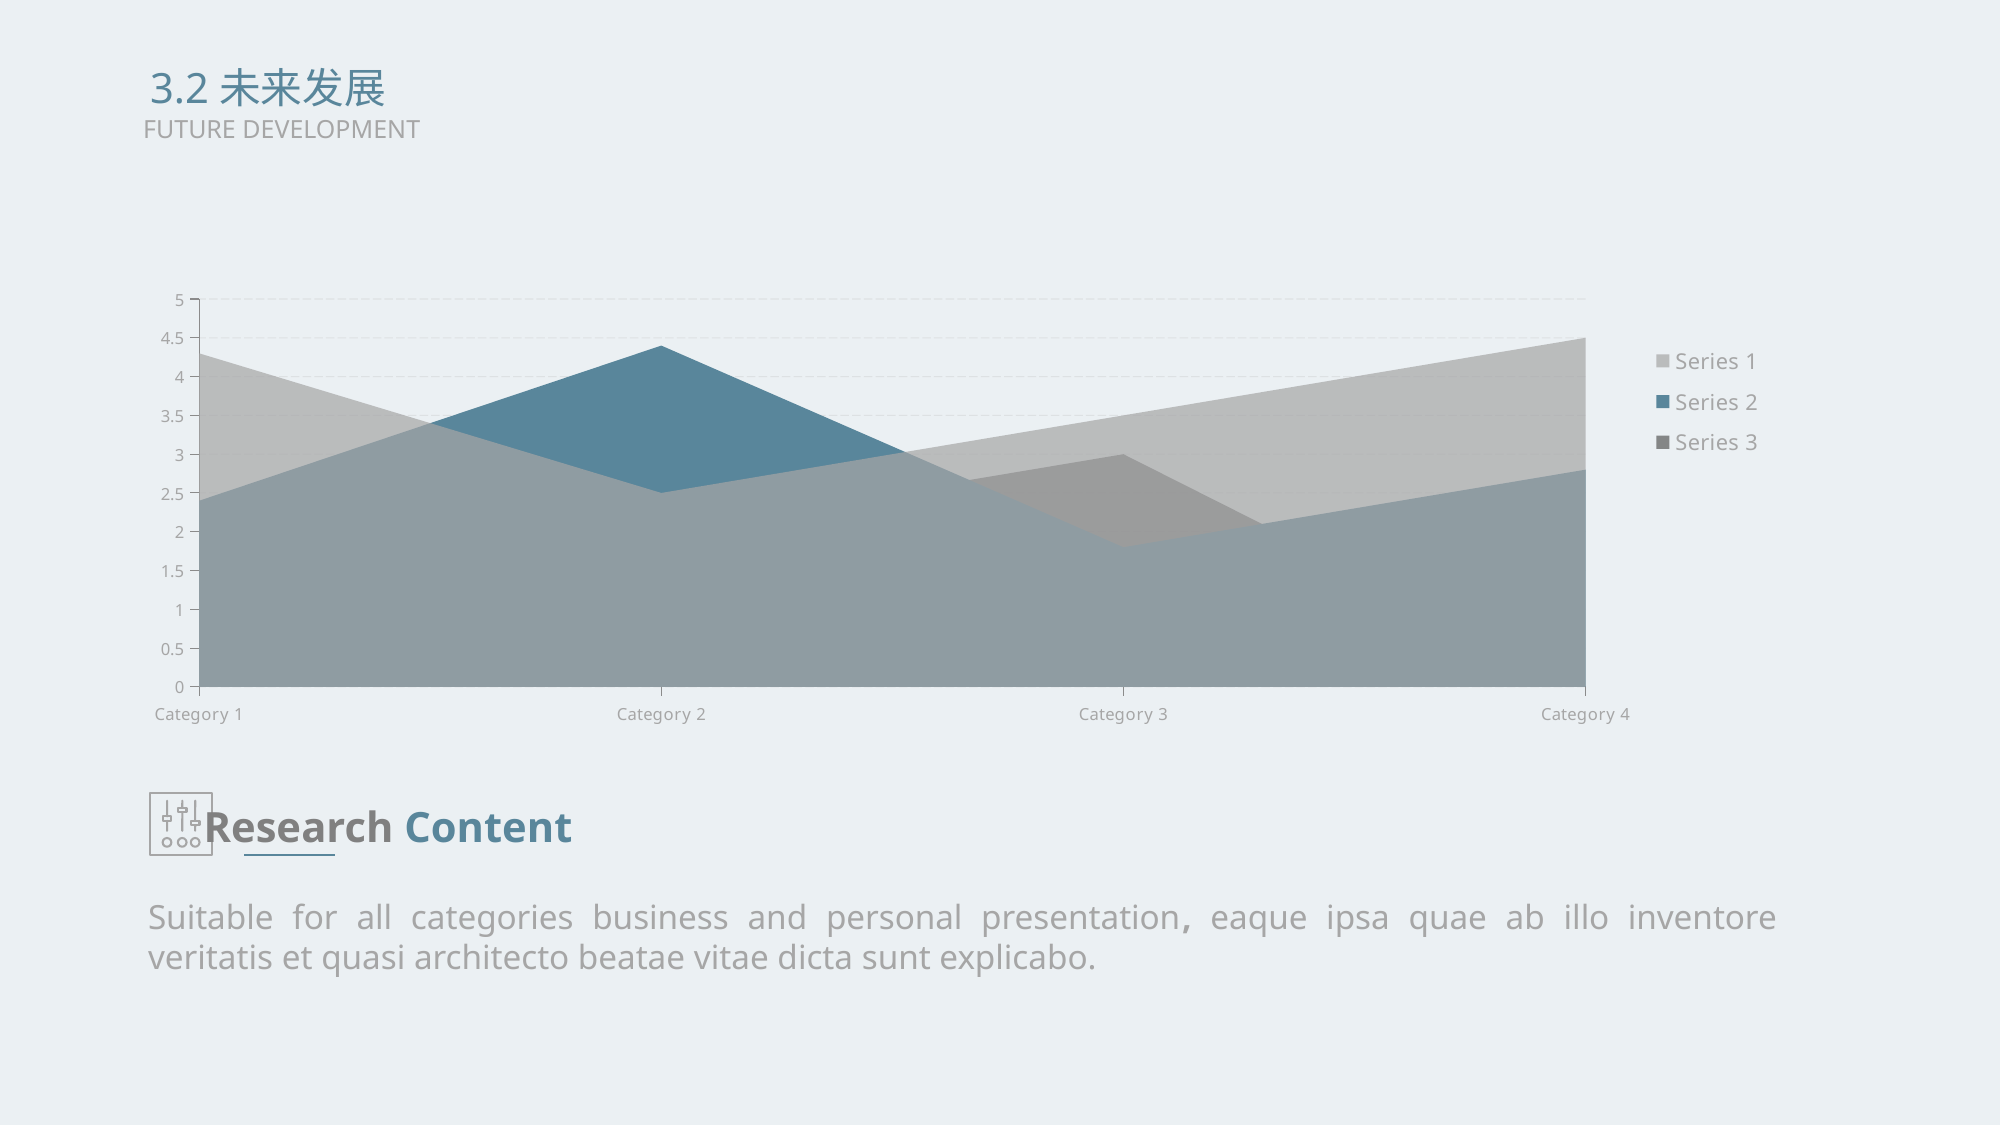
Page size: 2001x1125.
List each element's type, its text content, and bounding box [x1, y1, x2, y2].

text_box FUTURE DEVELOPMENT [128, 106, 436, 152]
text_box Research Content [188, 793, 588, 859]
chart [121, 278, 1793, 735]
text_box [149, 792, 213, 856]
text_box Suitable for all categories business and personal presentation, eaque ipsa quae ab illo inventore veritatis et quasi architecto beatae vitae dicta sunt explicabo. [133, 888, 1793, 984]
text_box 3.2未来发展 [135, 54, 401, 119]
